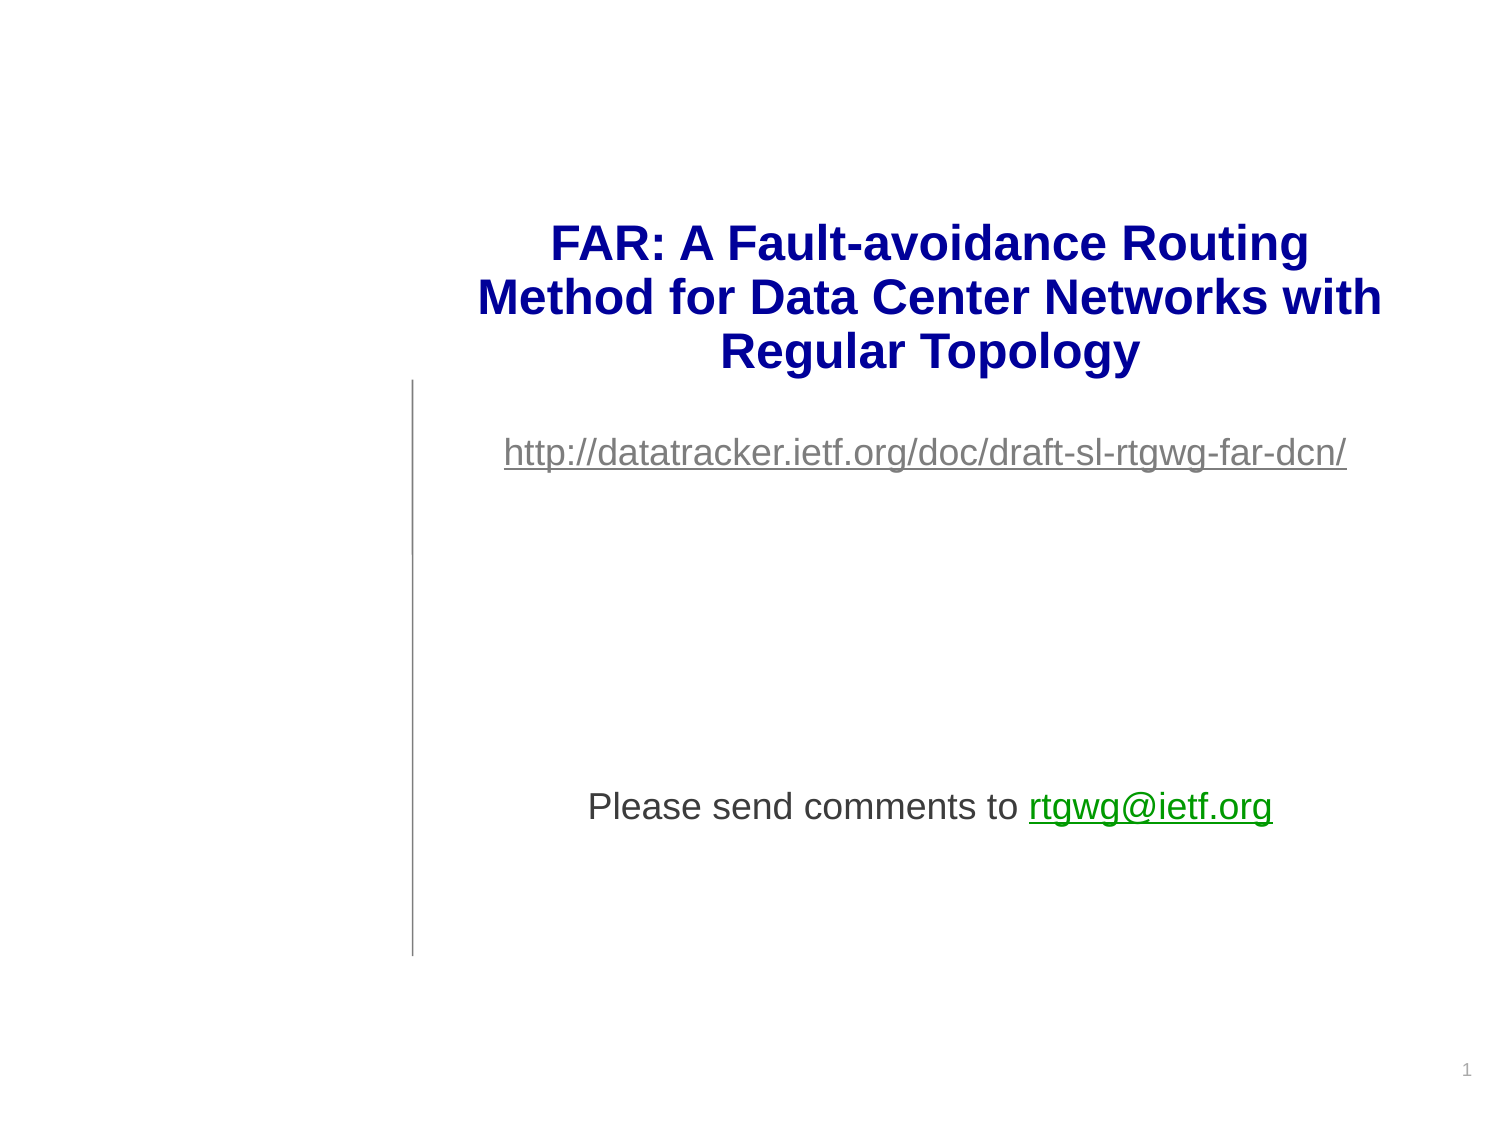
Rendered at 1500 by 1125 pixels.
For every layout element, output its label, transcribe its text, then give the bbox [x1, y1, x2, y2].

slide_number 1 [1446, 1049, 1500, 1088]
subtitle http://datatracker.ietf.org/doc/draft-sl-rtgwg-far-dcn/ [419, 420, 1442, 522]
title FAR: A Fault-avoidance Routing Method for Data Center Networks with Regular Topology [443, 208, 1418, 387]
text_box Please send comments to rtgwg@ietf.org [572, 775, 1288, 835]
